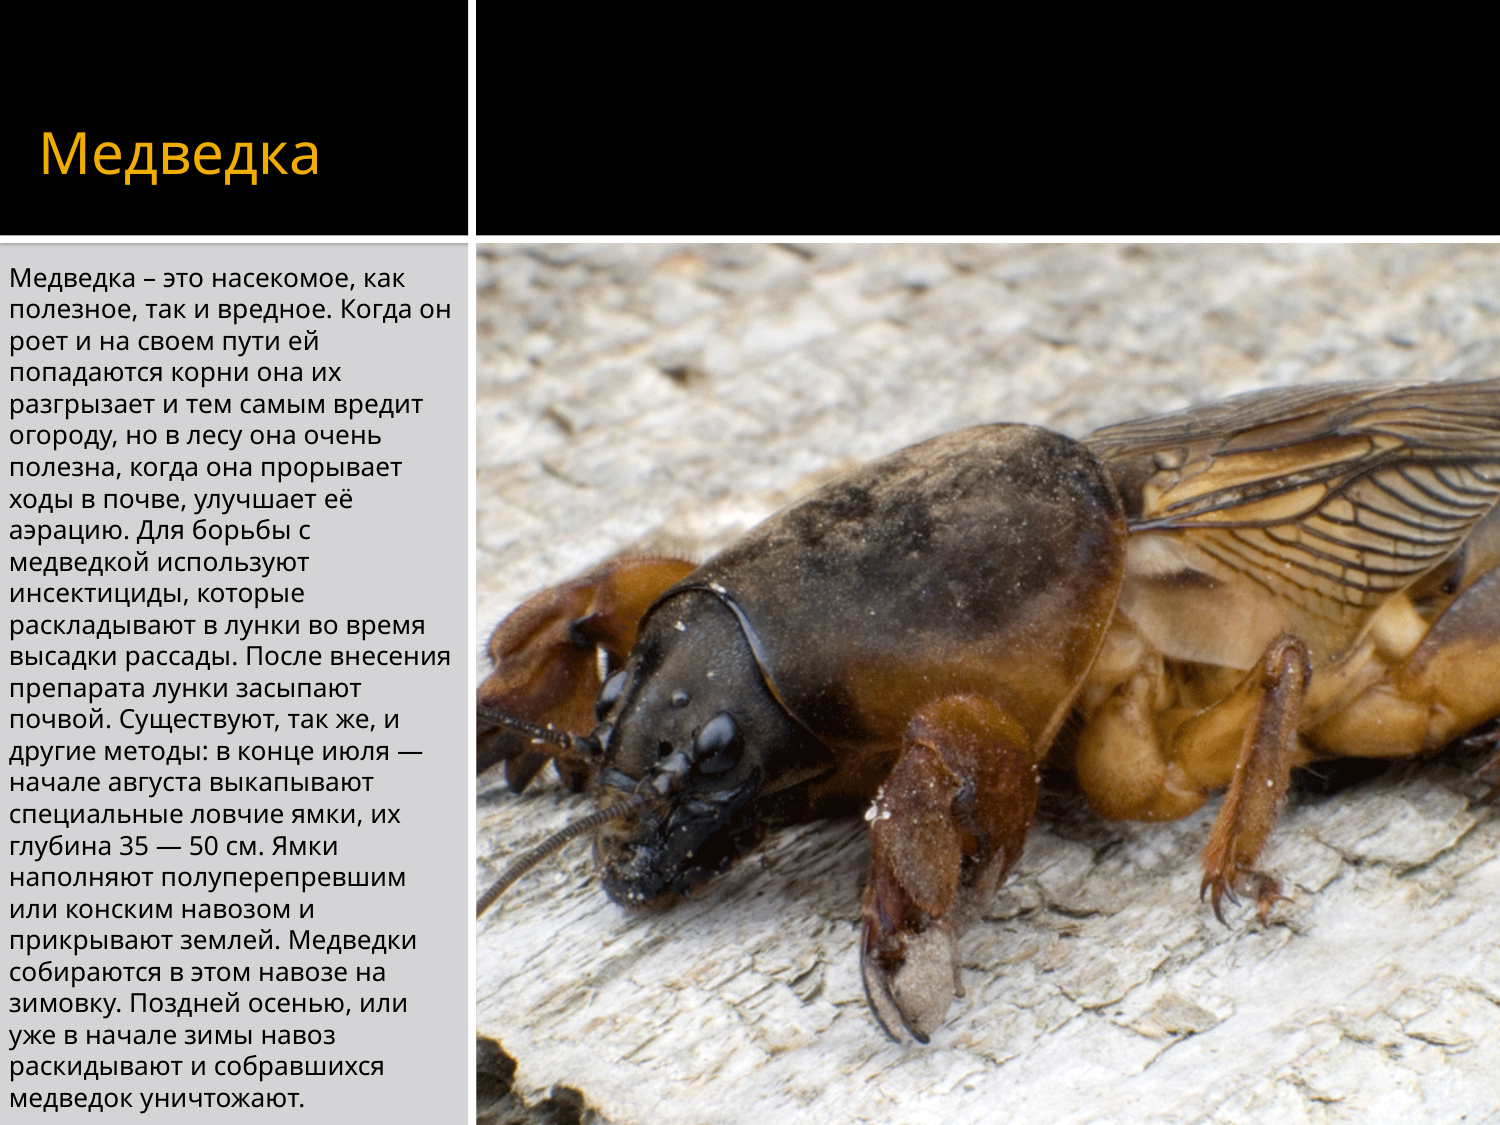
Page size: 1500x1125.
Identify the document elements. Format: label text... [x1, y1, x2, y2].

list Медведка – это насекомое, как полезное, так и вредное. Когда он роет и на своем пути ей попадаются корни она их разгрызает и тем самым вредит огороду, но в лесу она очень полезна, когда она прорывает ходы в почве, улучшает её аэрацию. Для борьбы с медведкой используют инсектициды, которые раскладывают в лунки во время высадки рассады. После внесения препарата лунки засыпают почвой. Существуют, так же, и другие методы: в конце июля — начале августа выкапывают специальные ловчие ямки, их глубина 35 — 50 см. Ямки наполняют полуперепревшим или конским навозом и прикрывают землей. Медведки собираются в этом навозе на зимовку. Поздней осенью, или уже в начале зимы навоз раскидывают и собравшихся медведок уничтожают. [0, 246, 469, 1125]
title Медведка [26, 25, 442, 186]
picture [476, 243, 1500, 1125]
